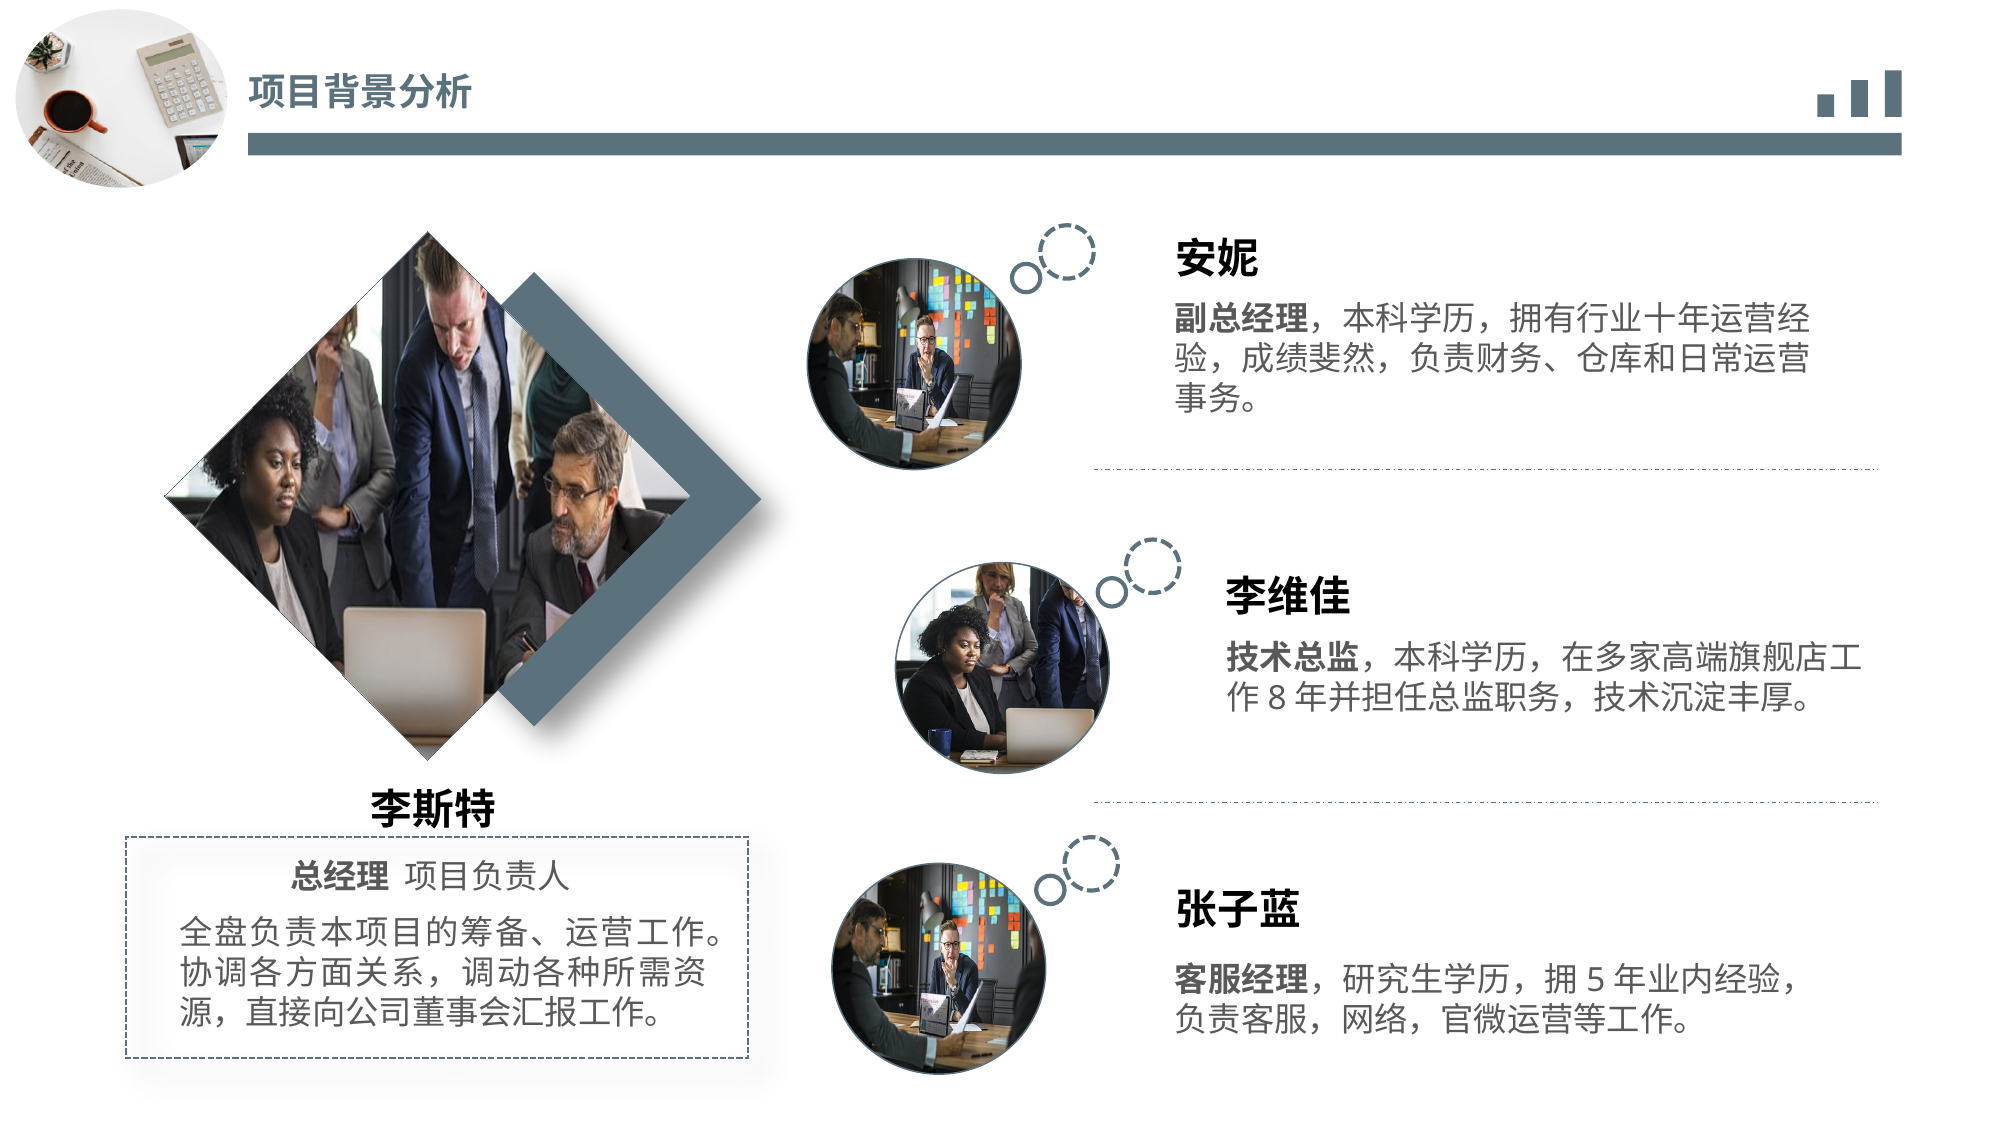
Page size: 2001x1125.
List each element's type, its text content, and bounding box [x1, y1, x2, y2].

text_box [895, 539, 1180, 774]
text_box 李维佳 [1210, 562, 1464, 628]
text_box 客服经理，研究生学历，拥5年业内经验，负责客服，网络，官微运营等工作。 [1160, 950, 1830, 1045]
text_box 安妮 [1160, 224, 1414, 289]
text_box [14, 8, 229, 189]
text_box [247, 132, 1903, 156]
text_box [831, 837, 1118, 1075]
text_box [126, 836, 762, 1059]
text_box 项目背景分析 [233, 60, 489, 121]
text_box 副总经理，本科学历，拥有行业十年运营经验，成绩斐然，负责财务、仓库和日常运营事务。 [1160, 289, 1826, 425]
text_box 李斯特 [356, 775, 609, 836]
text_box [1817, 70, 1902, 117]
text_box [164, 231, 762, 761]
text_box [807, 225, 1094, 470]
text_box 技术总监，本科学历，在多家高端旗舰店工作8年并担任总监职务，技术沉淀丰厚。 [1211, 628, 1878, 724]
text_box 张子蓝 [1160, 875, 1414, 942]
